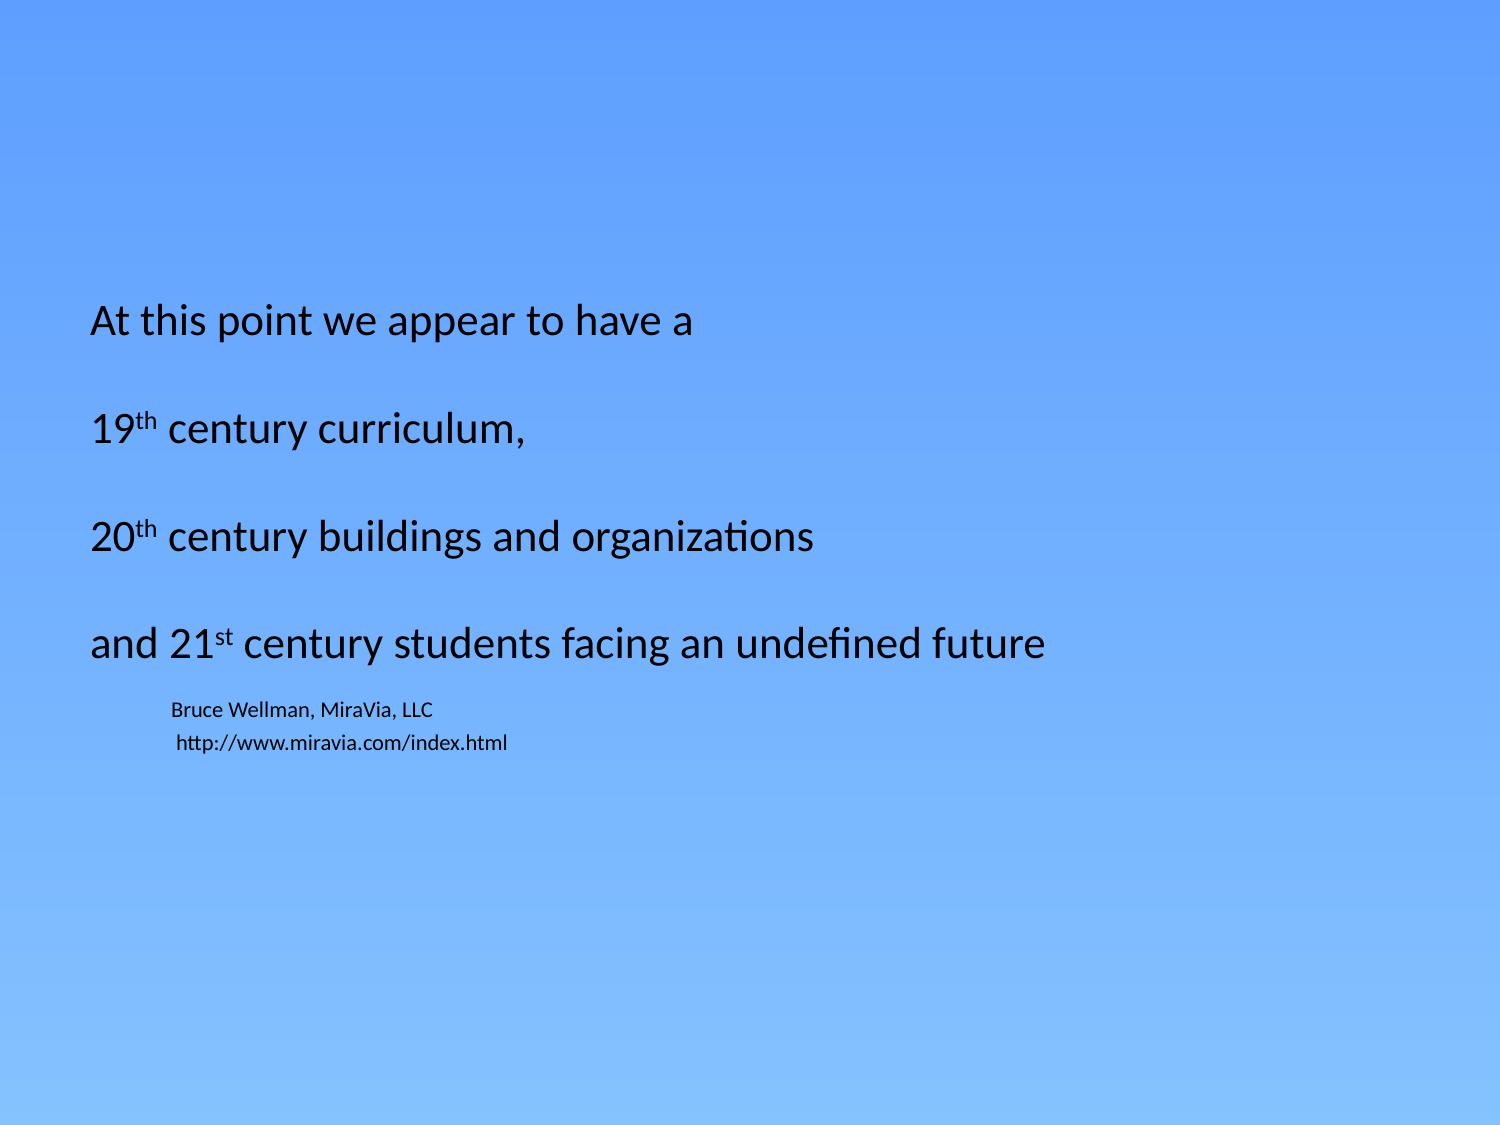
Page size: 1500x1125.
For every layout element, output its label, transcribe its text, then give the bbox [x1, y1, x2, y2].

title At this point we appear to have a 19th century curriculum, 20th century buildings and organizations and 21st century students facing an undefined future Bruce Wellman, MiraVia, LLC http://www.miravia.com/index.html [75, 45, 1425, 1000]
